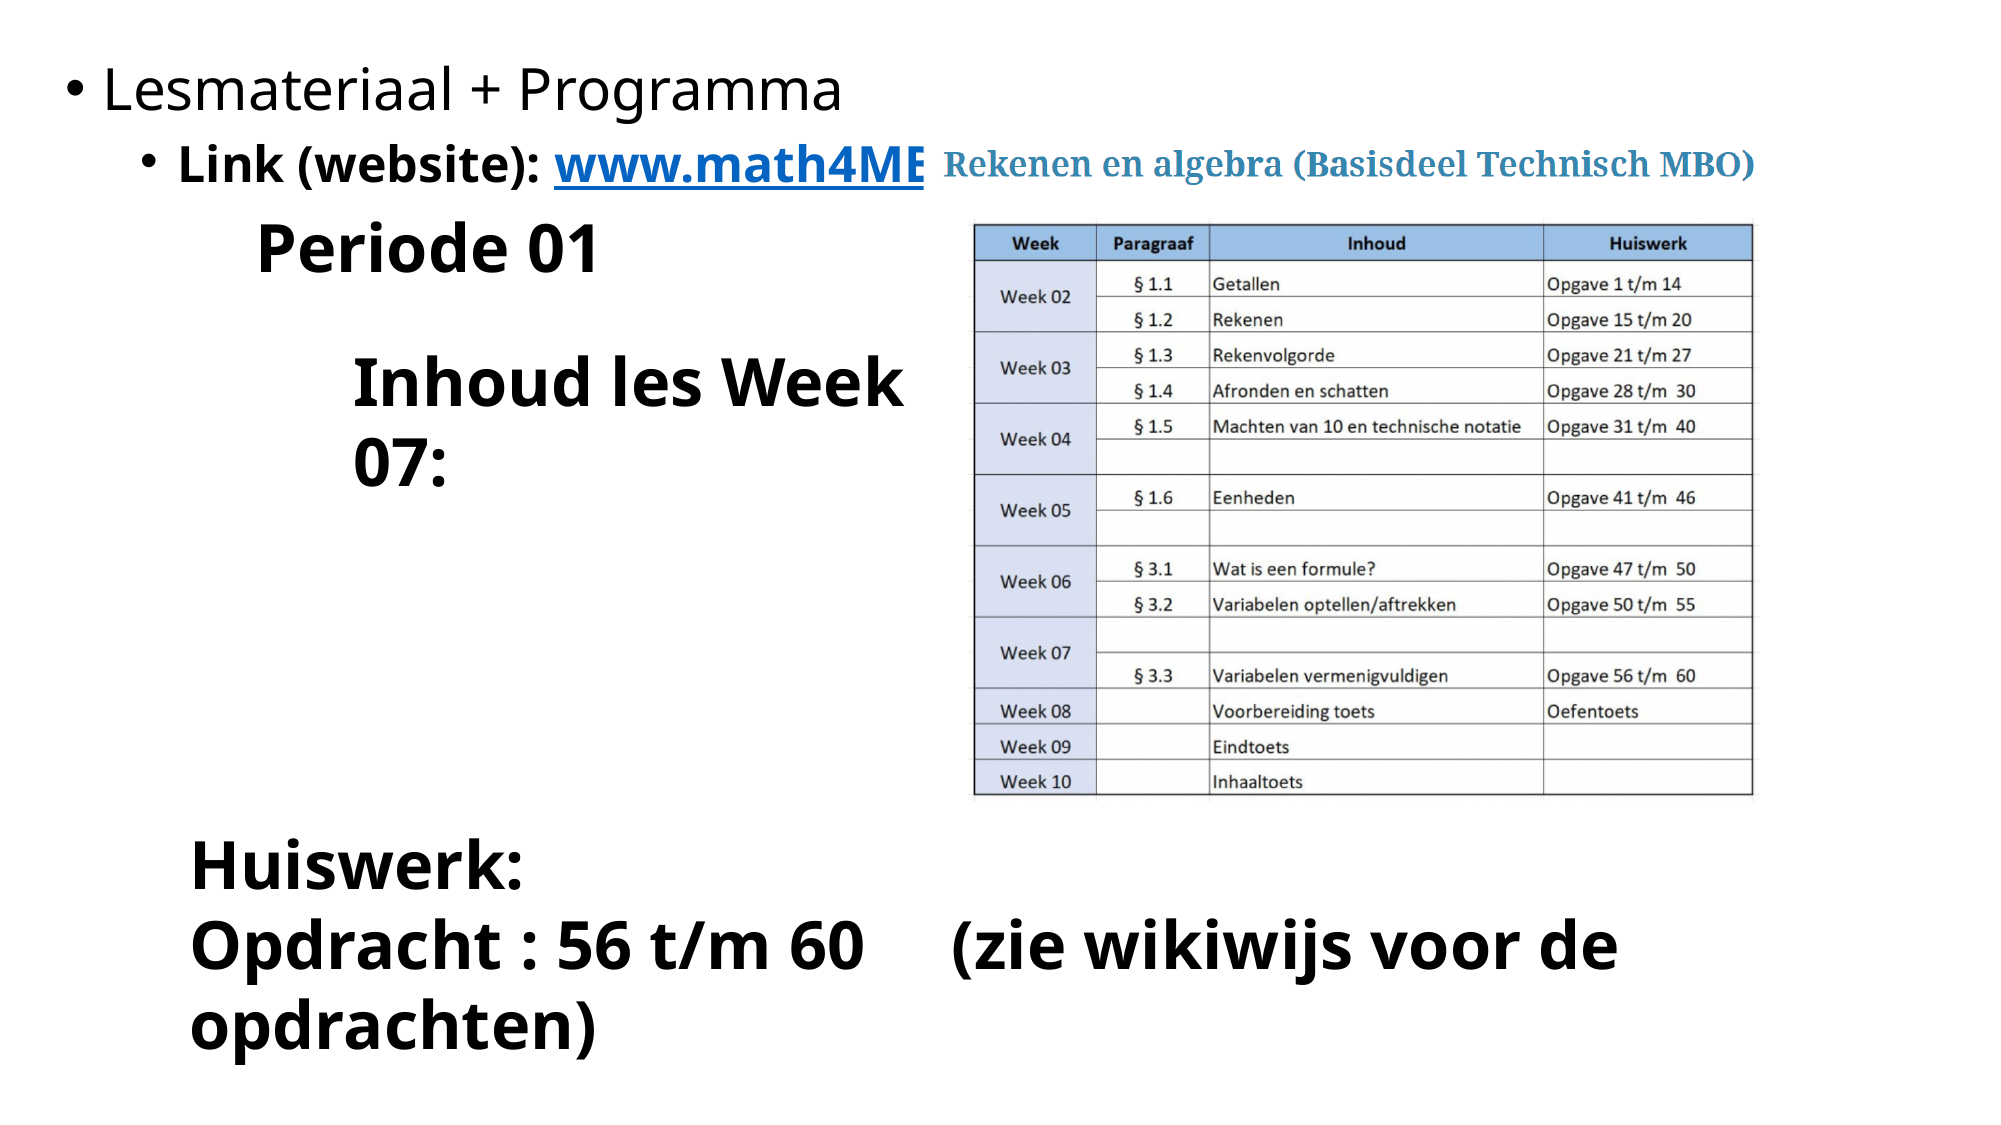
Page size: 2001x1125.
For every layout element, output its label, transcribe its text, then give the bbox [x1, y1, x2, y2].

list Lesmateriaal + Programma Link (website): www.math4MBO.nl [50, 52, 1593, 285]
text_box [968, 218, 1760, 802]
text_box Inhoud les Week 07: [338, 332, 924, 507]
picture [923, 143, 2000, 194]
text_box Huiswerk: Opdracht : 56 t/m 60 (zie wikiwijs voor de opdrachten) [174, 815, 1838, 1125]
text_box Periode 01 [240, 198, 698, 294]
